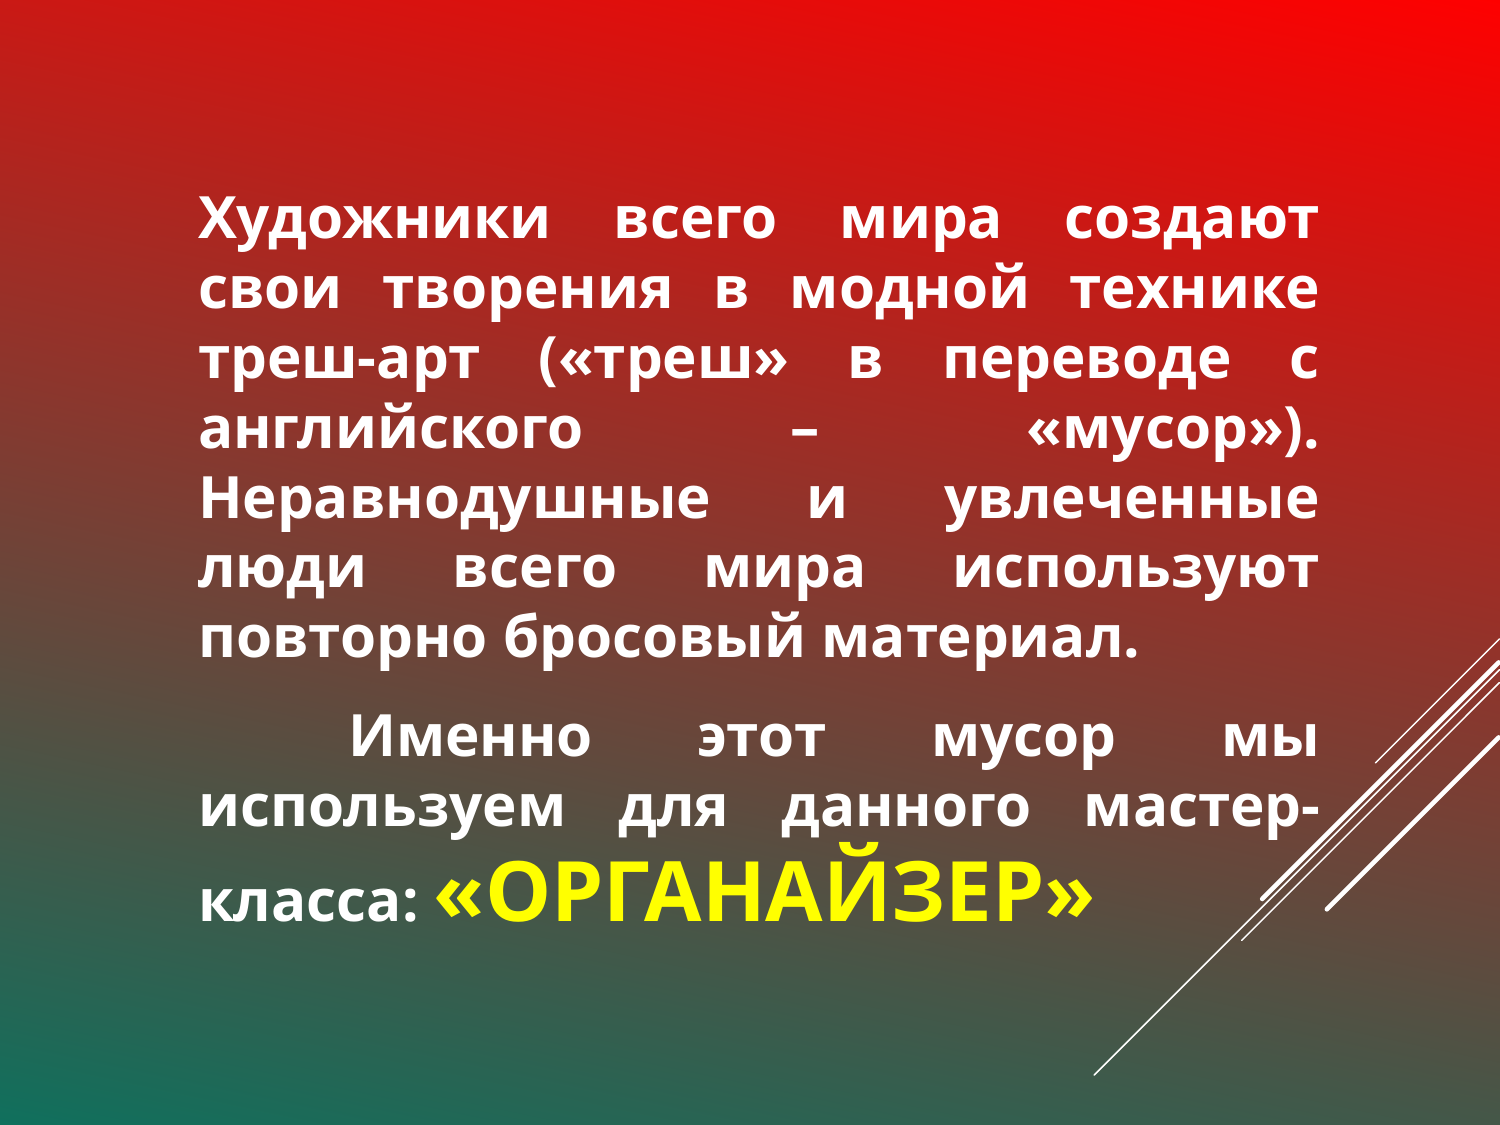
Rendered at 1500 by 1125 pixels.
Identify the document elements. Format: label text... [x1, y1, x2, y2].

list Художники всего мира создают свои творения в модной технике треш-арт («треш» в переводе с английского – «мусор»). Неравнодушные и увлеченные люди всего мира используют повторно бросовый материал. Именно этот мусор мы используем для данного мастер-класса: «ОРГАНАЙЗЕР» [183, 143, 1336, 975]
